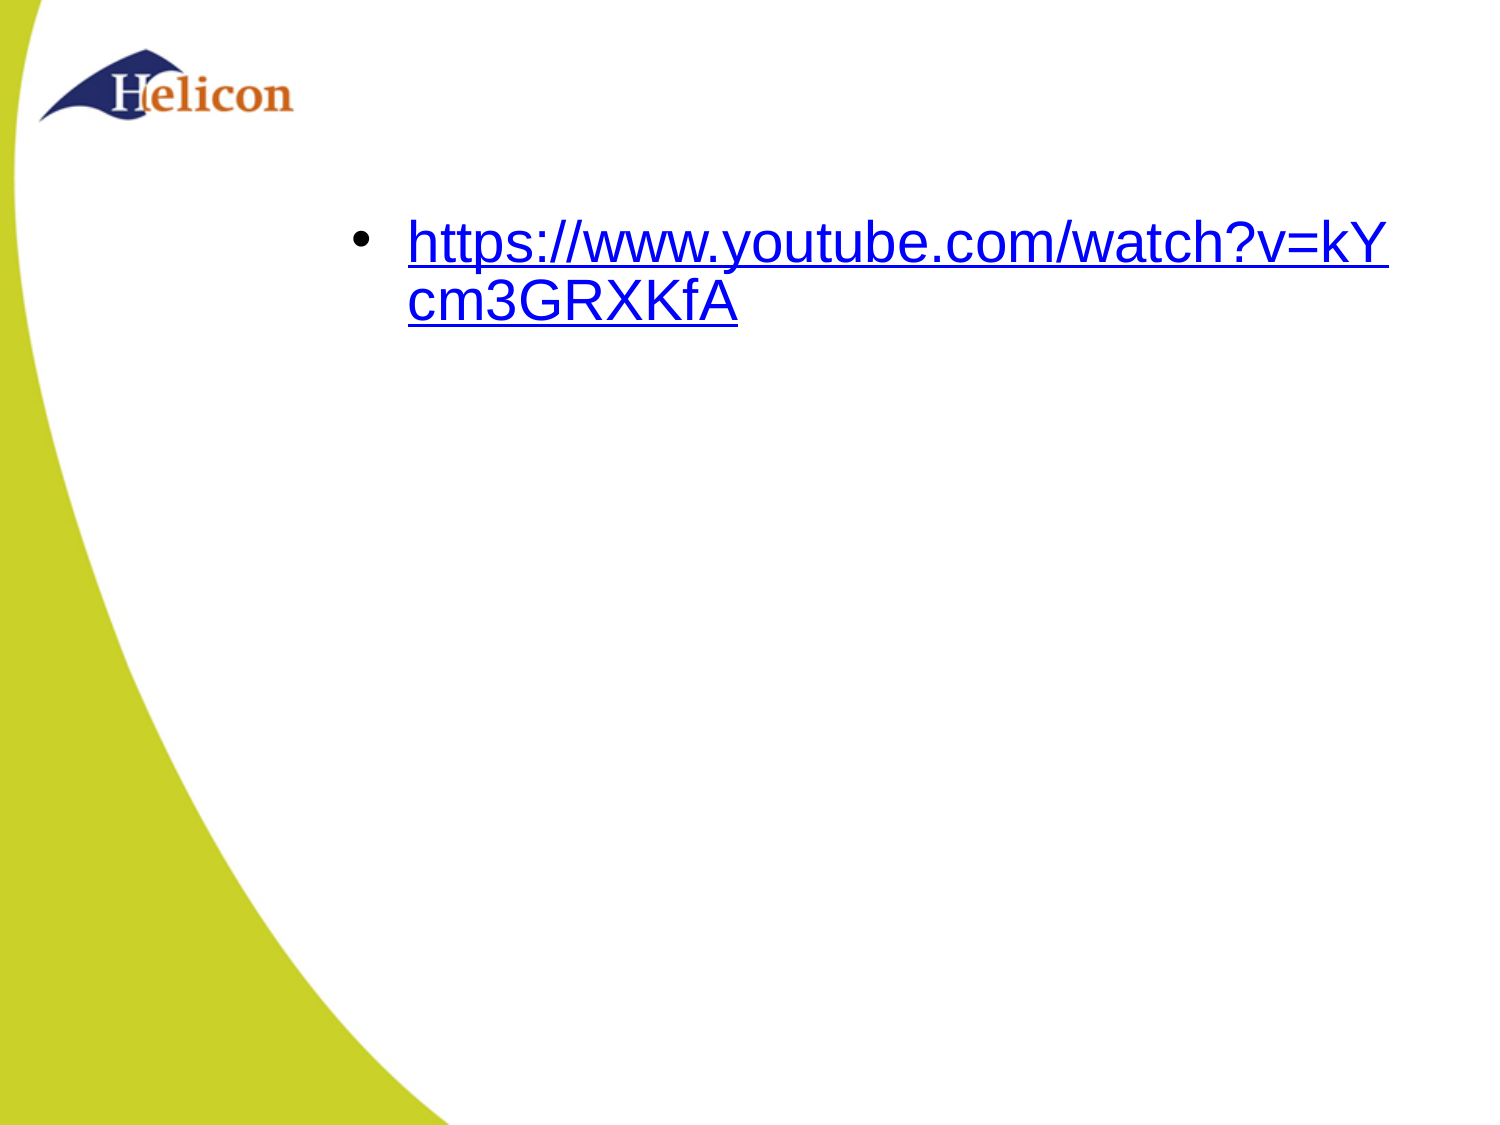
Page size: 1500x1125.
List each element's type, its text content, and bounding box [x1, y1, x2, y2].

picture [0, 0, 1500, 1125]
list https://www.youtube.com/watch?v=kYcm3GRXKfA [336, 196, 1425, 1005]
